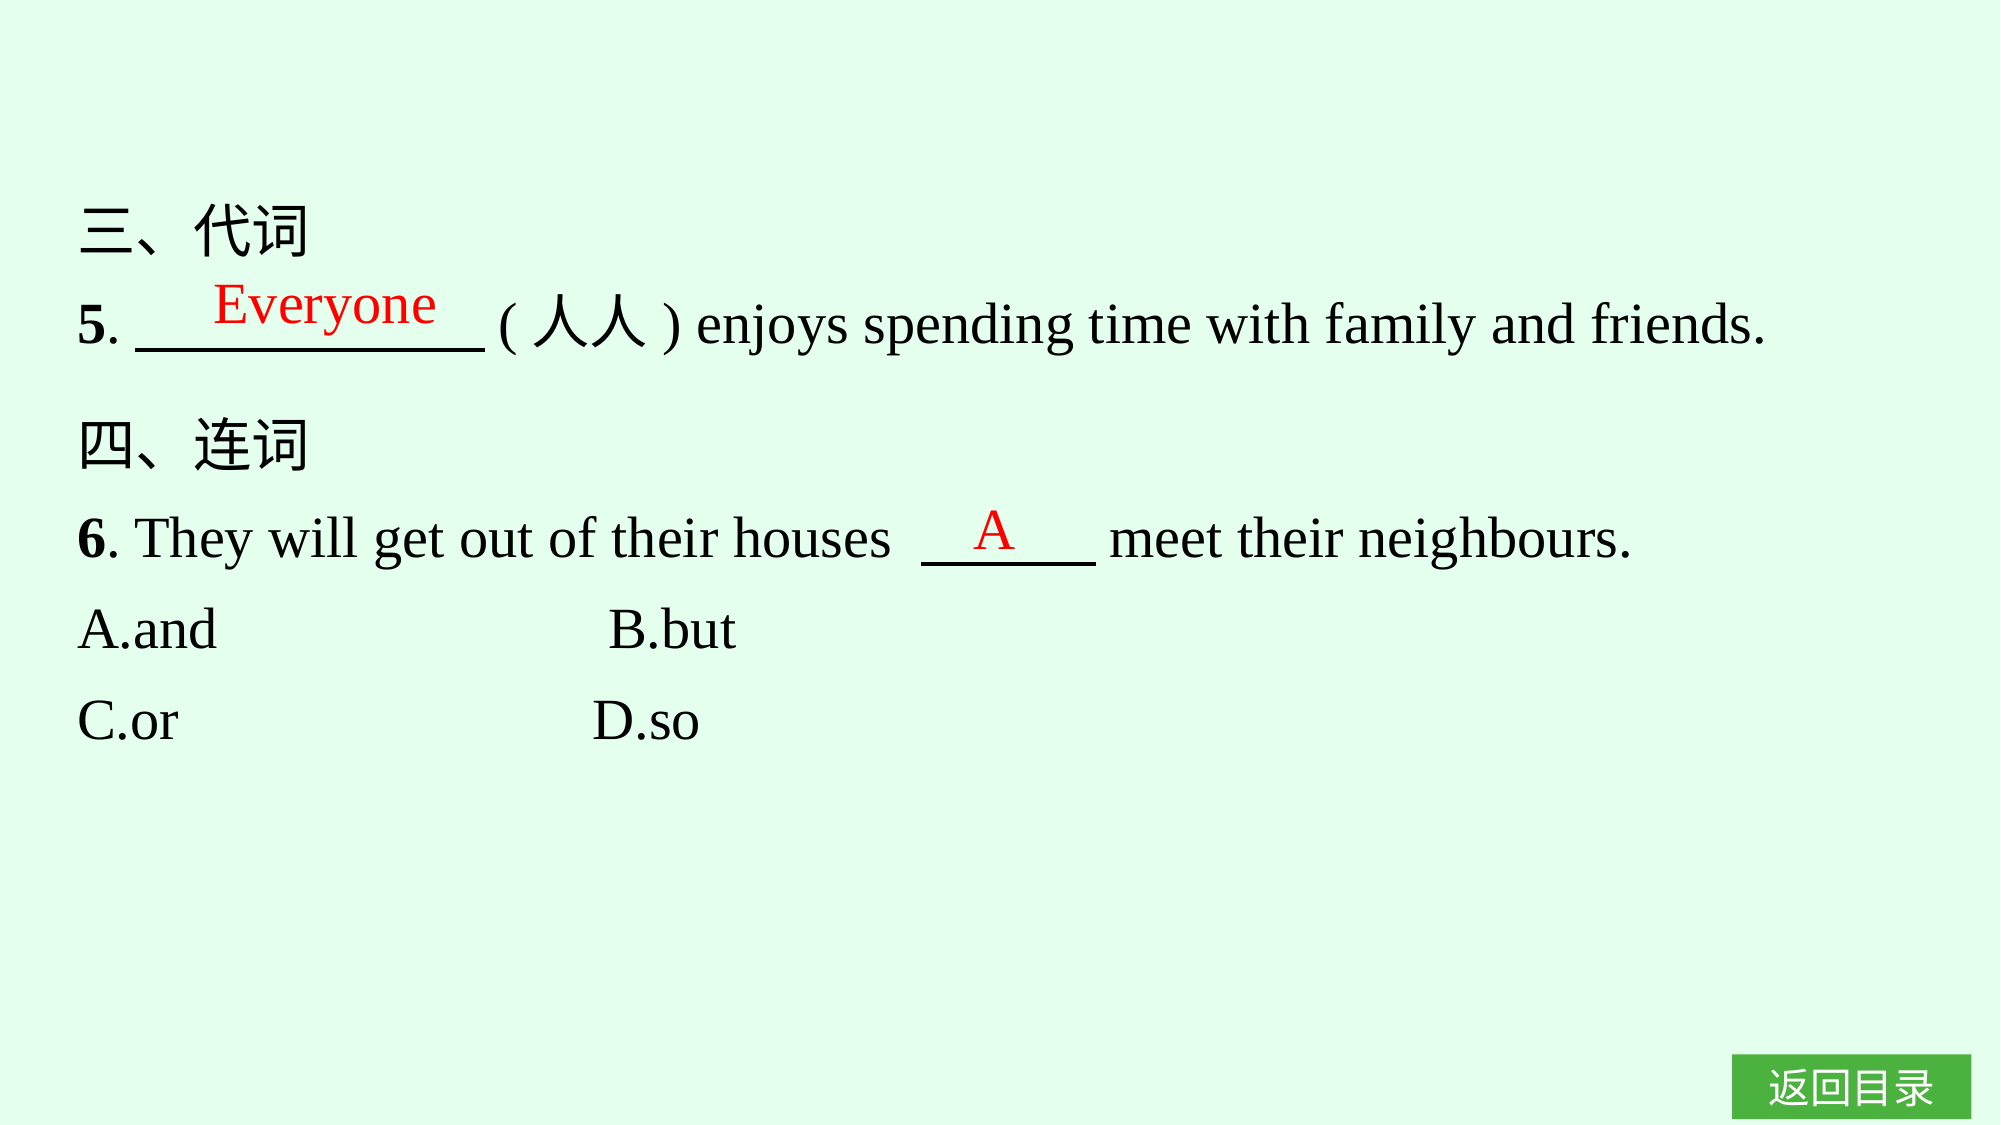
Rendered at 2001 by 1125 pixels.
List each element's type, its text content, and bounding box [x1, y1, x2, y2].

text_box 三、代词 5. (人人) enjoys spending time with family and friends. [62, 166, 1938, 363]
text_box 四、连词 6. They will get out of their houses meet their neighbours. A.and B.but C.or D.so [62, 379, 1938, 759]
text_box Everyone [198, 257, 453, 343]
text_box A [958, 483, 1042, 569]
